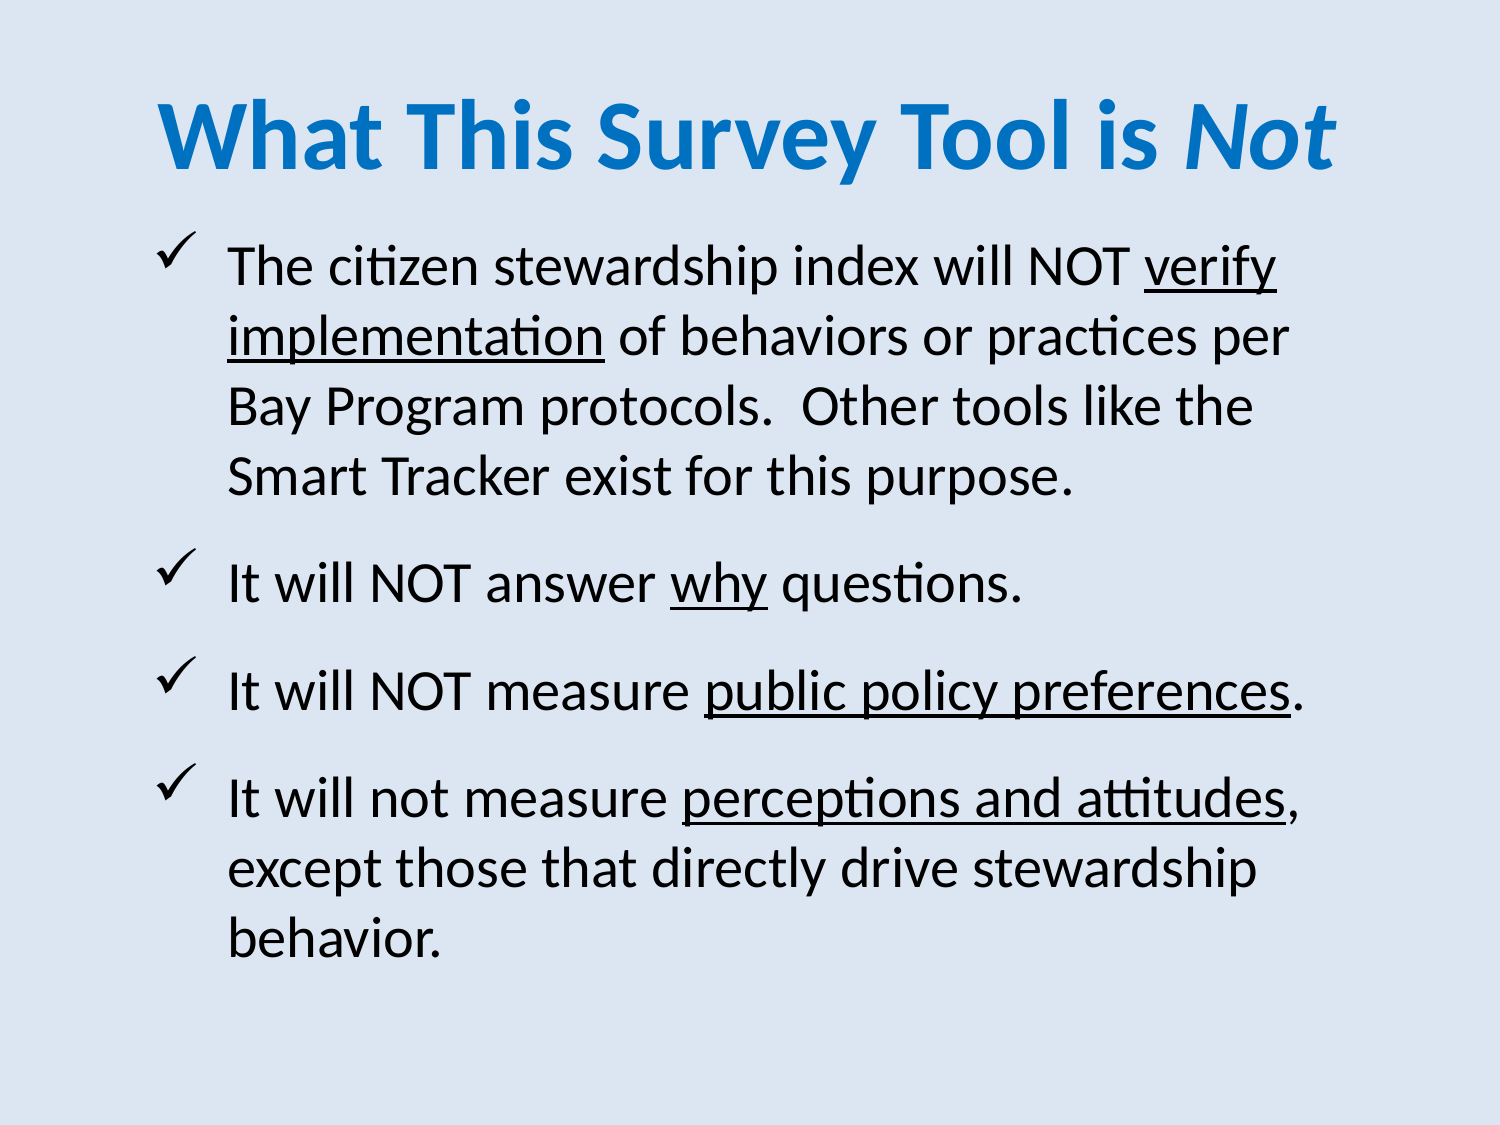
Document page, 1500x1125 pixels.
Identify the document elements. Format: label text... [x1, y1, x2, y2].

text_box What This Survey Tool is Not The citizen stewardship index will NOT verify implementation of behaviors or practices per Bay Program protocols. Other tools like the Smart Tracker exist for this purpose. It will NOT answer why questions. It will NOT measure public policy preferences. It will not measure perceptions and attitudes, except those that directly drive stewardship behavior. [137, 62, 1356, 977]
